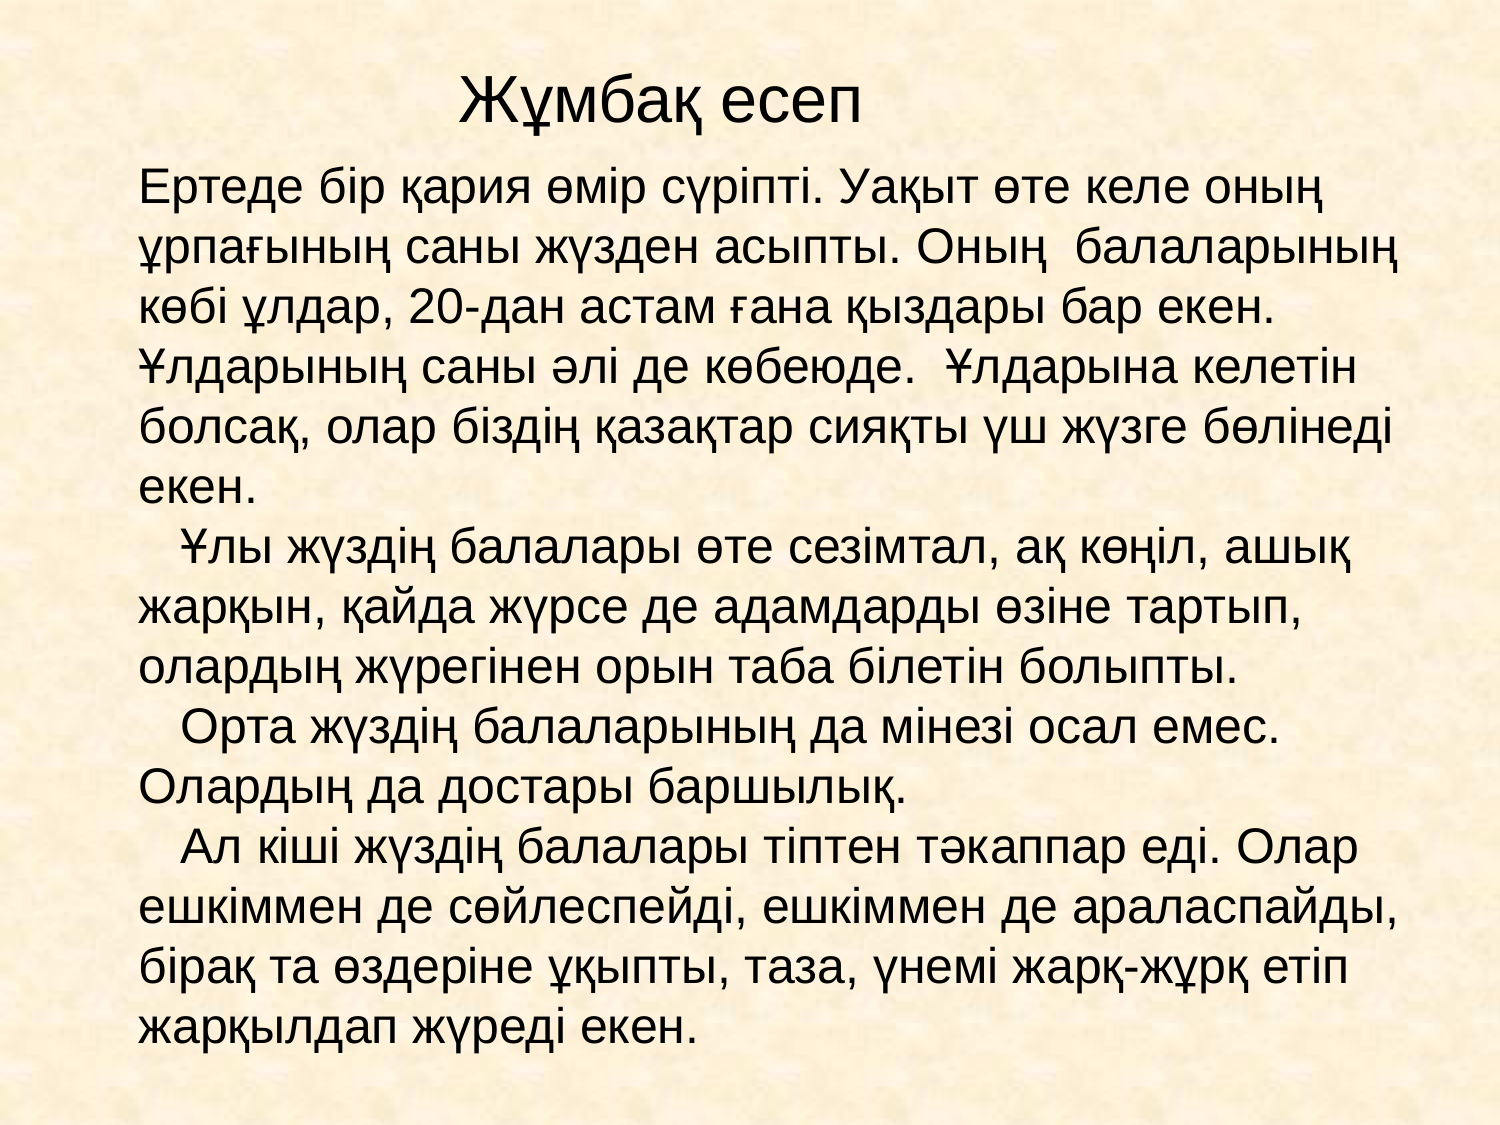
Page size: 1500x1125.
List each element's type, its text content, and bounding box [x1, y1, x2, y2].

text_box Ертеде бір қария өмір сүріпті. Уақыт өте келе оның ұрпағының саны жүзден асыпты. Оның балаларының көбі ұлдар, 20-дан астам ғана қыздары бар екен. Ұлдарының саны әлі де көбеюде. Ұлдарына келетін болсақ, олар біздің қазақтар сияқты үш жүзге бөлінеді екен. Ұлы жүздің балалары өте сезімтал, ақ көңіл, ашық жарқын, қайда жүрсе де адамдарды өзіне тартып, олардың жүрегінен орын таба білетін болыпты. Орта жүздің балаларының да мінезі осал емес. Олардың да достары баршылық. Ал кіші жүздің балалары тіптен тәкаппар еді. Олар ешкіммен де сөйлеспейді, ешкіммен де араласпайды, бірақ та өздеріне ұқыпты, таза, үнемі жарқ-жұрқ етіп жарқылдап жүреді екен. [123, 145, 1459, 1061]
text_box Жұмбақ есеп [312, 47, 1010, 143]
picture [0, 0, 1500, 1125]
